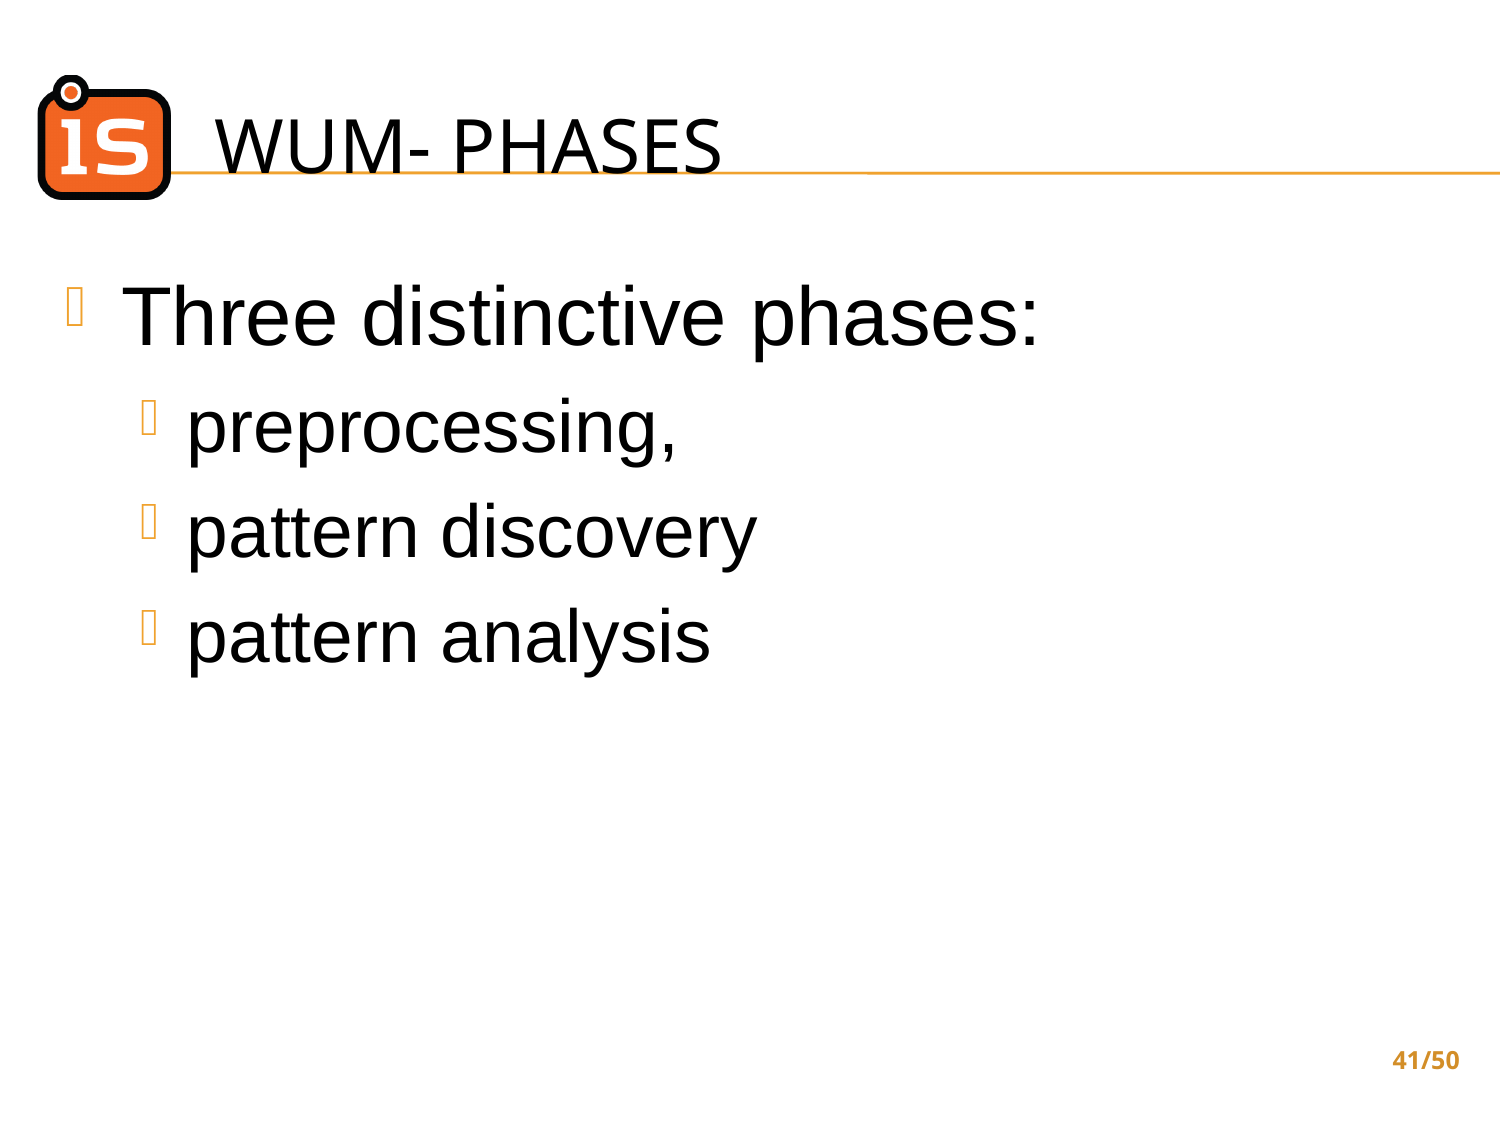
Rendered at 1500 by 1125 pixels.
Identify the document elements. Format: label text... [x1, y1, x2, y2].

slide_number 41/50 [1350, 1037, 1475, 1079]
picture [37, 75, 171, 200]
title WUM- Phases [200, 75, 1475, 213]
list Three distinctive phases: preprocessing, pattern discovery pattern analysis [49, 254, 1476, 998]
